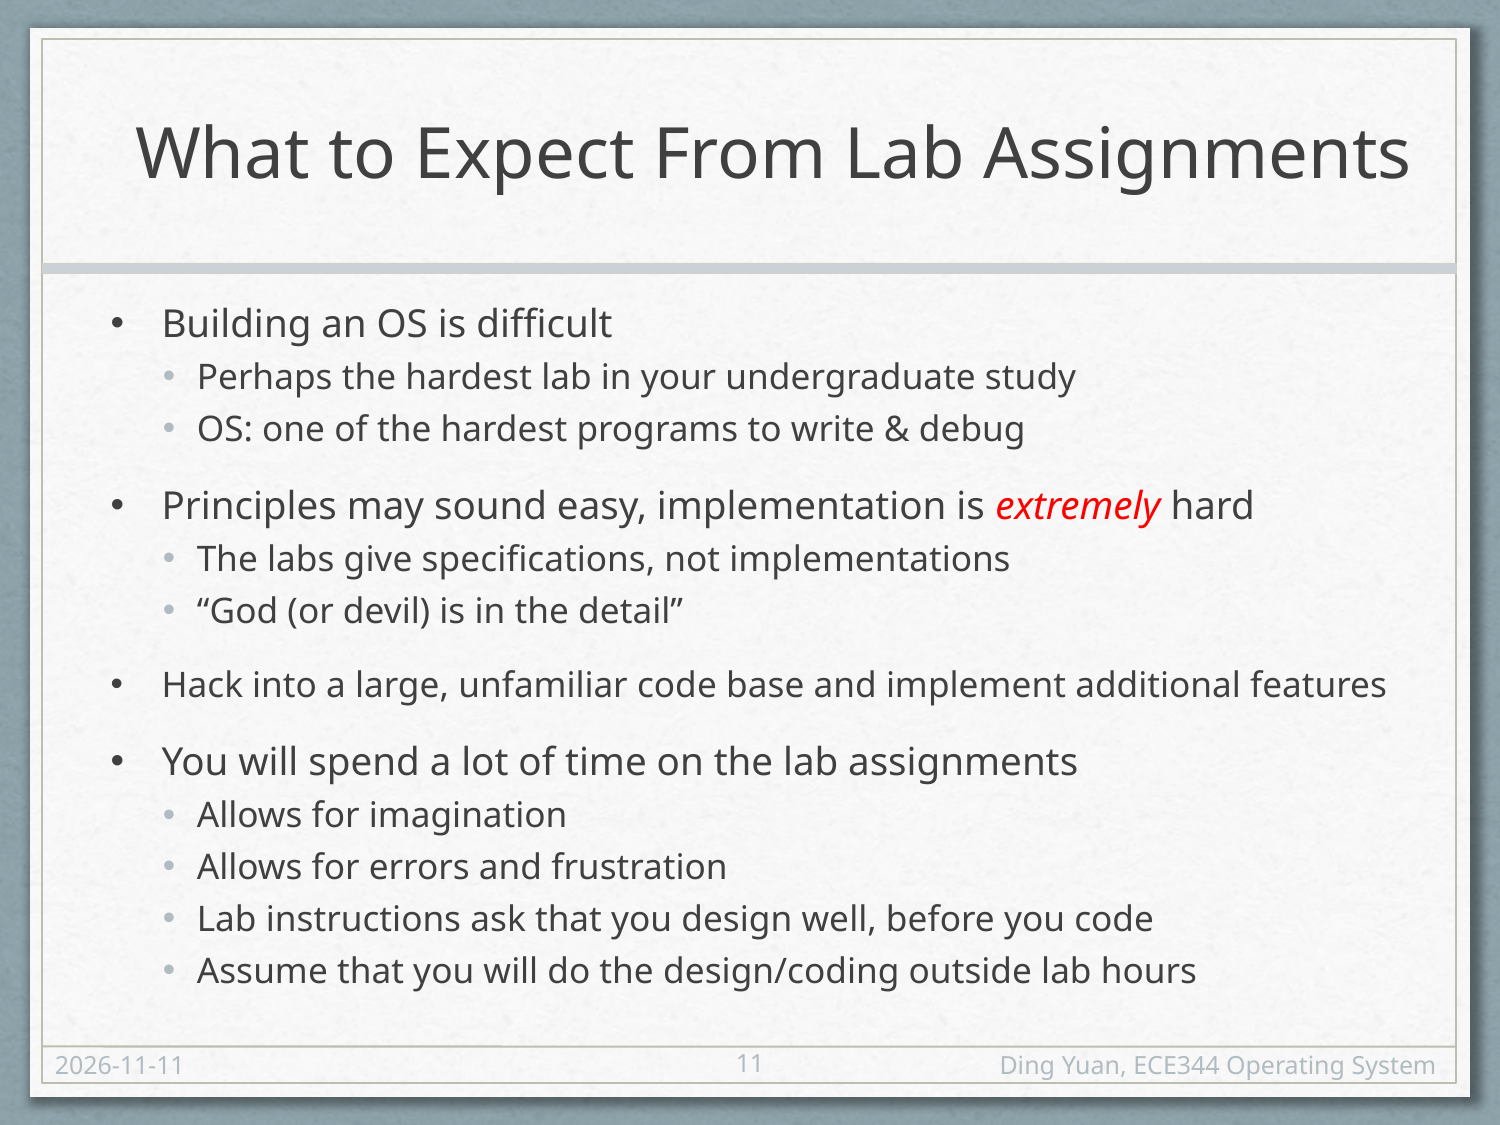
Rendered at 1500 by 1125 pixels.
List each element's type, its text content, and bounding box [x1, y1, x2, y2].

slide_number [39, 1045, 390, 1088]
slide_number 11 [687, 1042, 813, 1088]
footer Ding Yuan, ECE344 Operating System [977, 1045, 1453, 1088]
picture [30, 28, 1470, 1097]
list Building an OS is difficult Perhaps the hardest lab in your undergraduate study OS: one of the hardest programs to write & debug Principles may sound easy, implementation is extremely hard The labs give specifications, not implementations “God (or devil) is in the detail” Hack into a large, unfamiliar code base and implement additional features You will spend a lot of time on the lab assignments Allows for imagination Allows for errors and frustration Lab instructions ask that you design well, before you code Assume that you will do the design/coding outside lab hours [95, 291, 1420, 1027]
title What to Expect From Lab Assignments [95, 40, 1453, 260]
